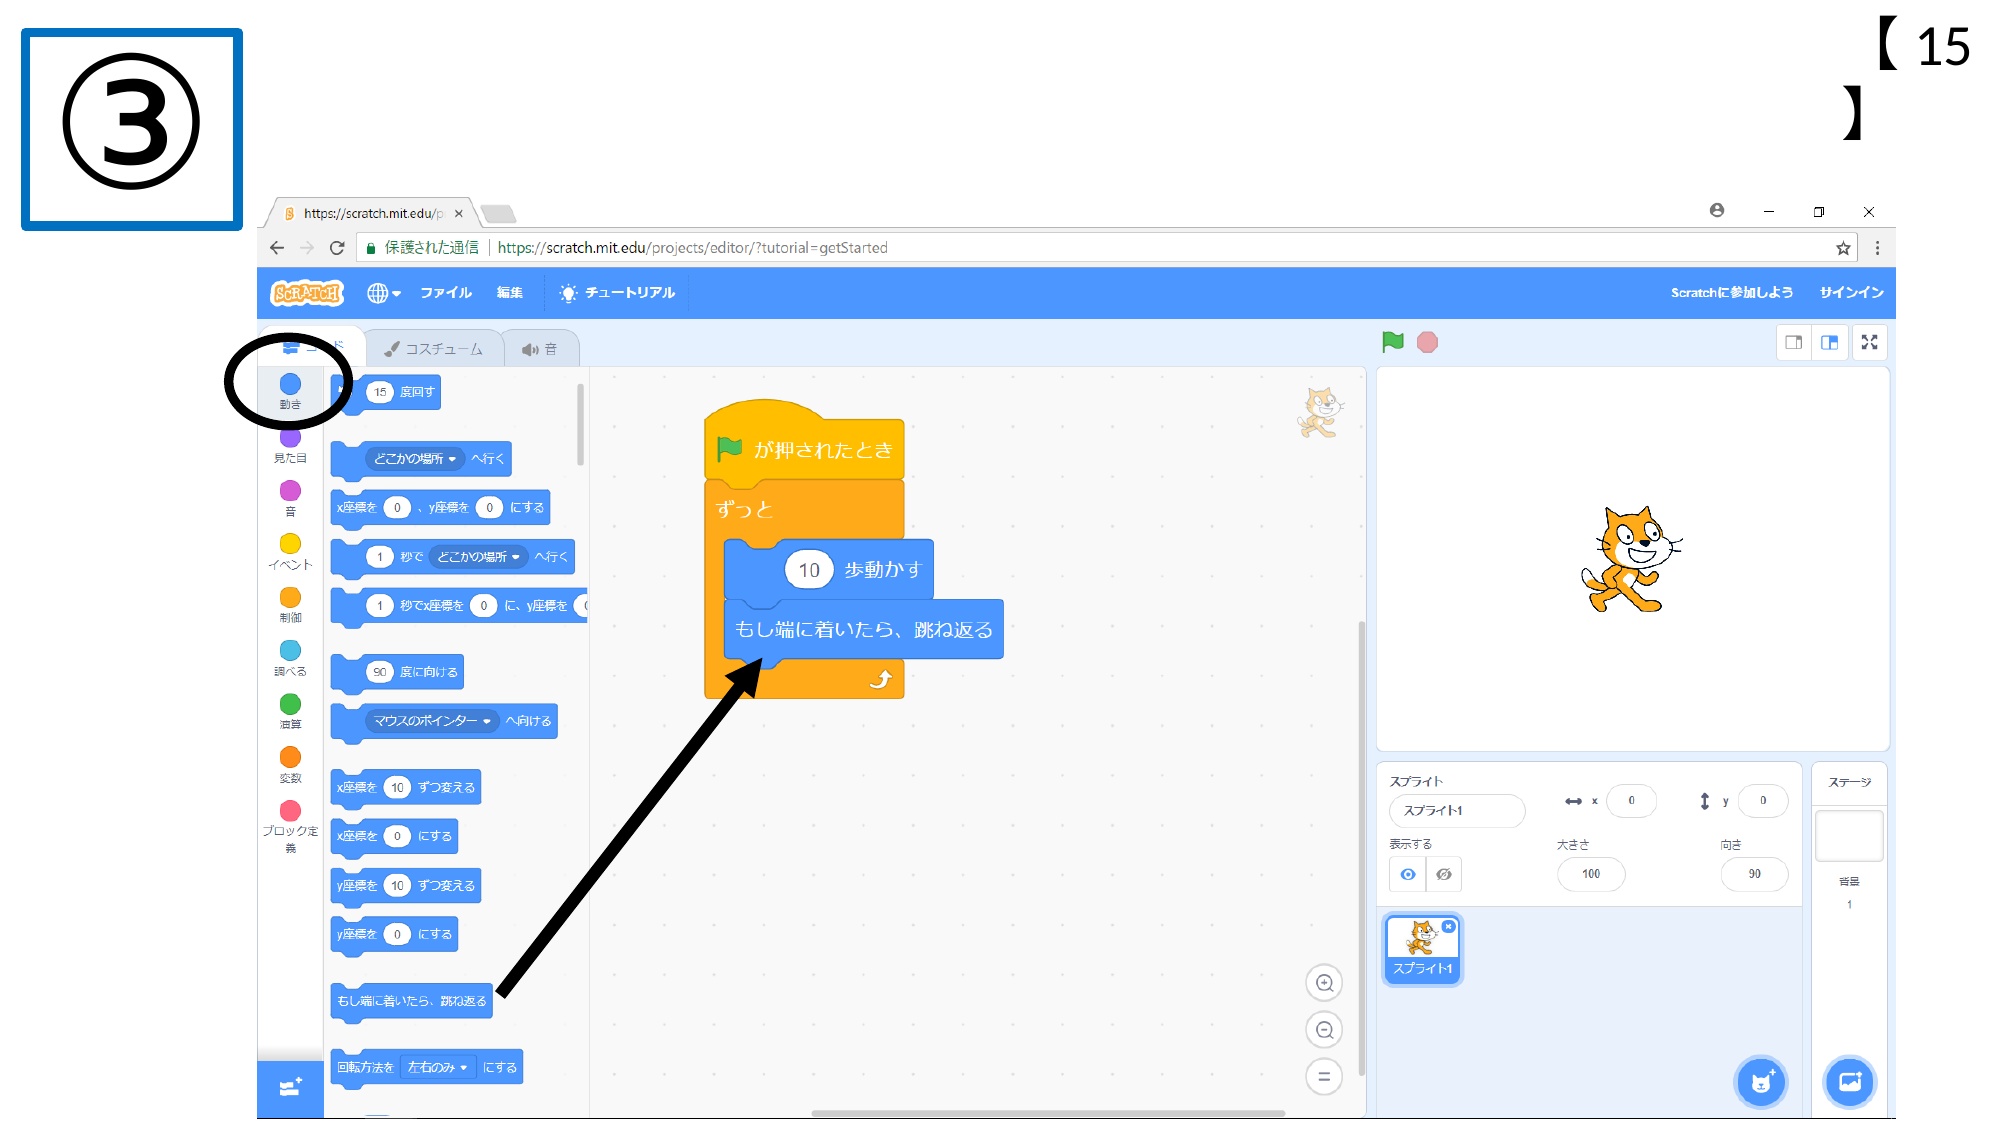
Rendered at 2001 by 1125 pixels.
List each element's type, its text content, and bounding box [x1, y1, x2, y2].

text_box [499, 657, 763, 995]
text_box ③ [25, 32, 238, 227]
text_box 【15】 [1827, 0, 1998, 155]
picture [257, 197, 1896, 1119]
text_box [227, 342, 257, 421]
